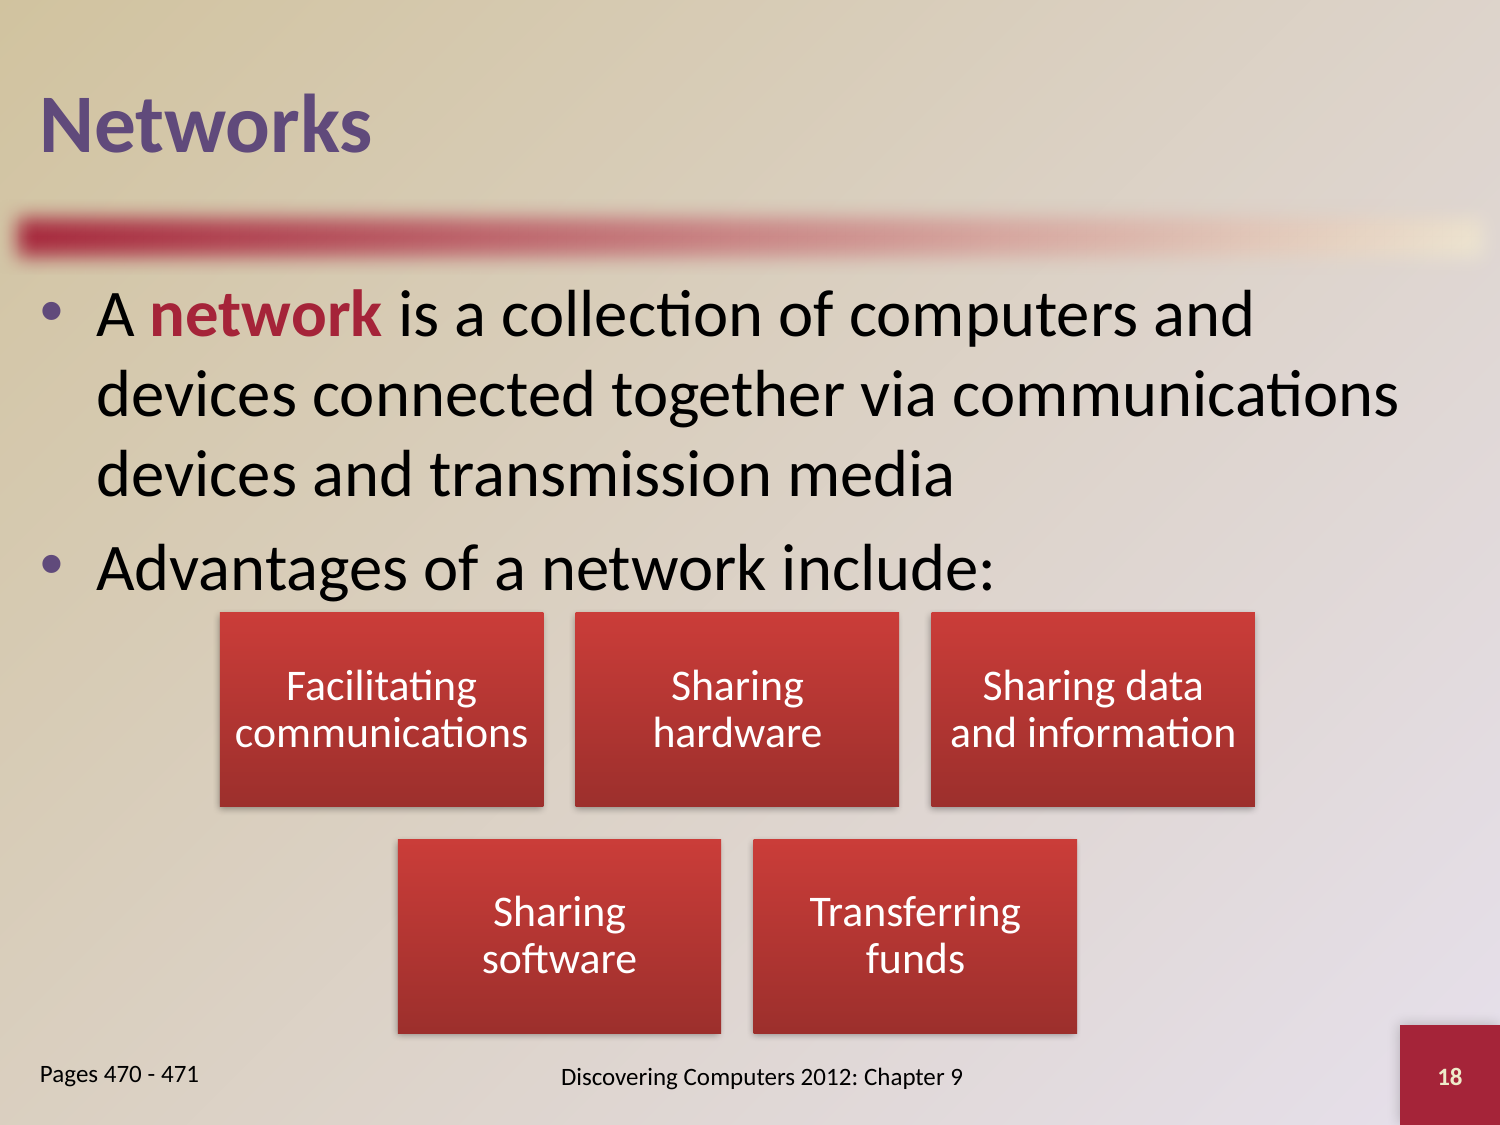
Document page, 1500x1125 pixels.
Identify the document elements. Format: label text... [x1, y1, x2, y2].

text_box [74, 612, 1401, 1034]
footer Discovering Computers 2012: Chapter 9 [450, 1043, 1075, 1113]
list A network is a collection of computers and devices connected together via communications devices and transmission media Advantages of a network include: [24, 262, 1475, 1025]
slide_number 18 [1400, 1025, 1500, 1125]
list Pages 470 - 471 [24, 1050, 300, 1125]
title Networks [24, 24, 1475, 213]
